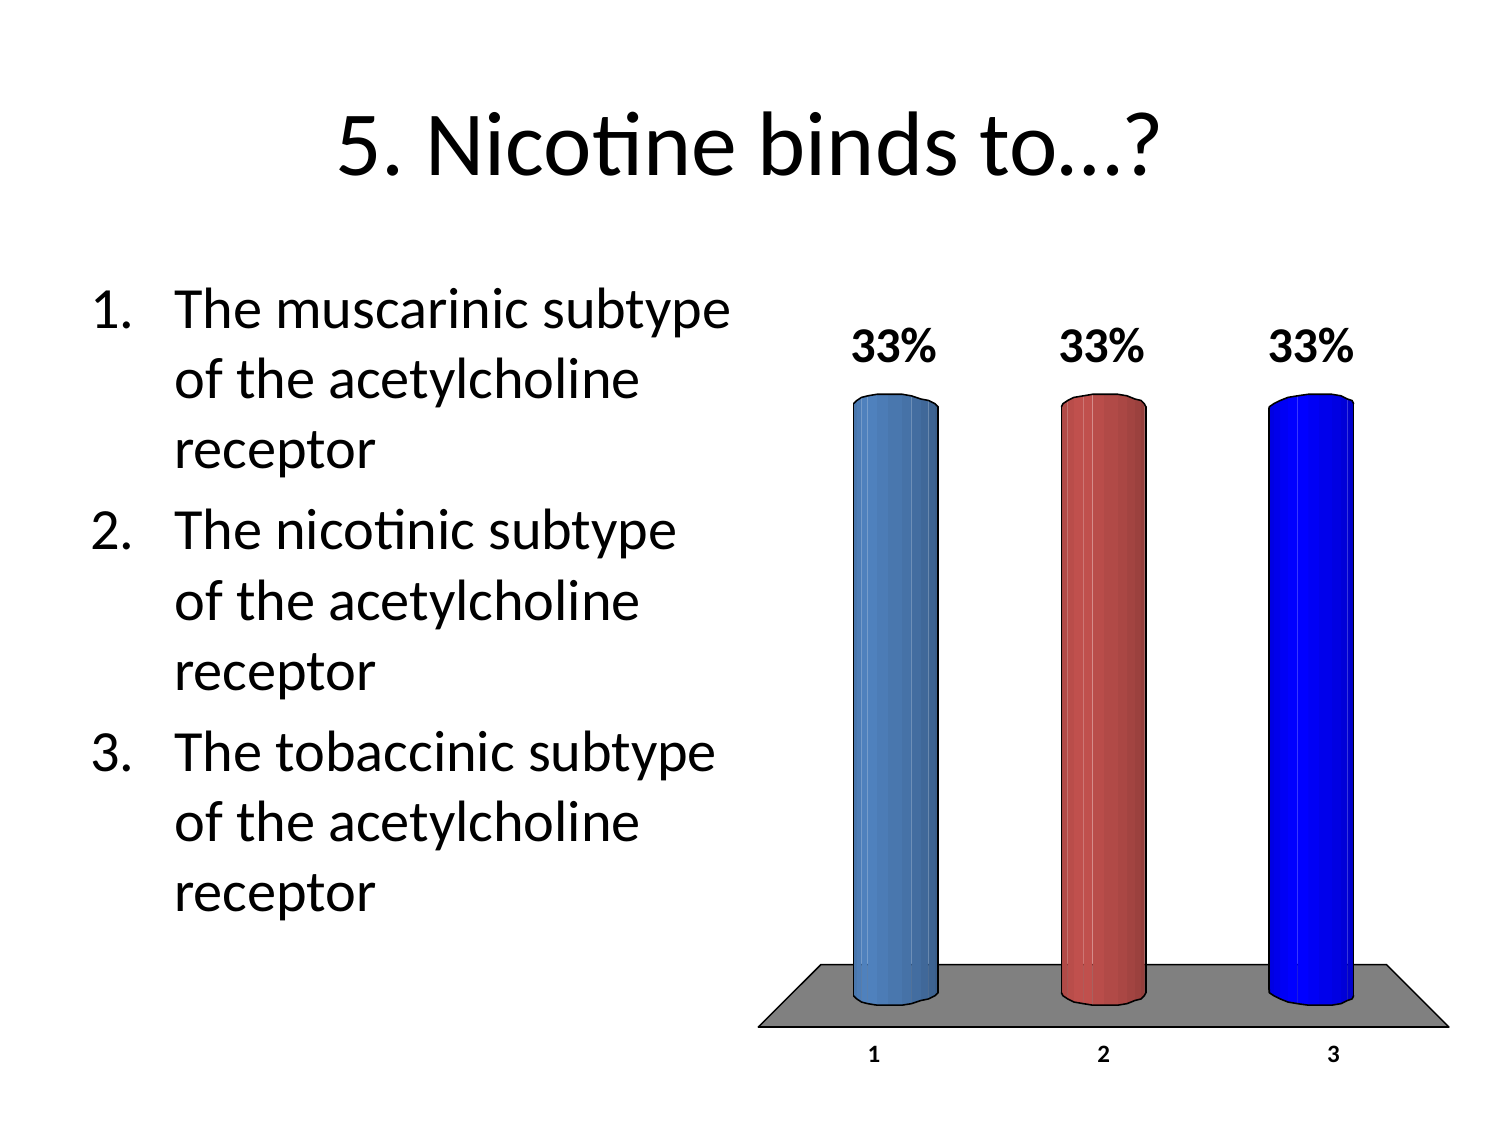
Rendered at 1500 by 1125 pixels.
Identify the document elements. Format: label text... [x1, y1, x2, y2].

title 5. Nicotine binds to…? [75, 45, 1425, 233]
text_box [739, 270, 1490, 1115]
list The muscarinic subtype of the acetylcholine receptor The nicotinic subtype of the acetylcholine receptor The tobaccinic subtype of the acetylcholine receptor [75, 262, 750, 1005]
